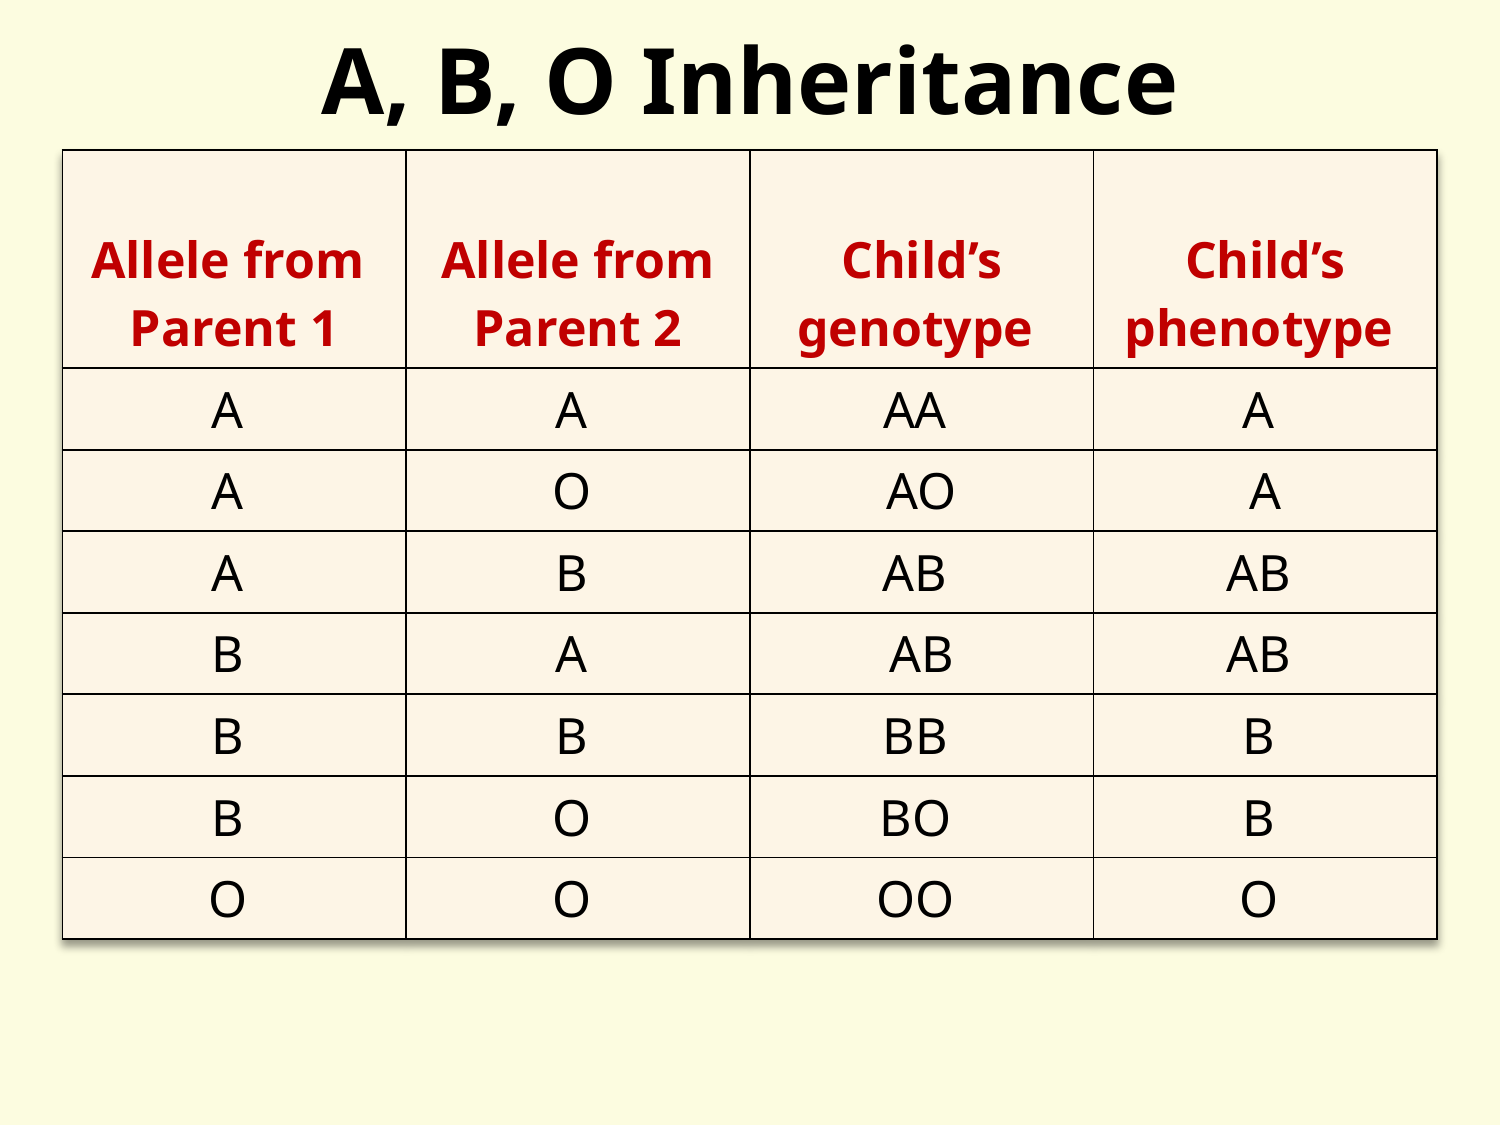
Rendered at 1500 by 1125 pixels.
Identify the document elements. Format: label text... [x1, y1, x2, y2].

table_header Allele from Parent 2 [407, 151, 749, 367]
table_cell A [63, 532, 405, 612]
table_cell O [1094, 858, 1436, 938]
table_cell AO [751, 451, 1093, 530]
table_cell BO [751, 777, 1093, 857]
table_cell OO [751, 858, 1093, 938]
table_cell A [63, 369, 405, 449]
table_cell A [63, 451, 405, 530]
table_cell AB [751, 532, 1093, 612]
table_cell AB [1094, 614, 1436, 693]
table_cell A [1094, 451, 1436, 530]
table_cell B [63, 777, 405, 857]
table_cell A [407, 369, 749, 449]
table_cell B [63, 695, 405, 775]
table_cell A [1094, 369, 1436, 449]
table_cell B [1094, 695, 1436, 775]
table_cell AB [751, 614, 1093, 693]
table_header Child’s phenotype [1094, 151, 1436, 367]
table_cell AA [751, 369, 1093, 449]
table_cell BB [751, 695, 1093, 775]
table_cell O [407, 451, 749, 530]
title A, B, O Inheritance [74, 0, 1426, 149]
table_cell O [63, 858, 405, 938]
table_cell A [407, 614, 749, 693]
table_cell O [407, 777, 749, 857]
table_cell O [407, 858, 749, 938]
table_header Child’s genotype [751, 151, 1093, 367]
table_header Allele from Parent 1 [63, 151, 405, 367]
table_cell B [407, 695, 749, 775]
table_cell B [1094, 777, 1436, 857]
table_cell B [63, 614, 405, 693]
table_cell B [407, 532, 749, 612]
table_cell AB [1094, 532, 1436, 612]
